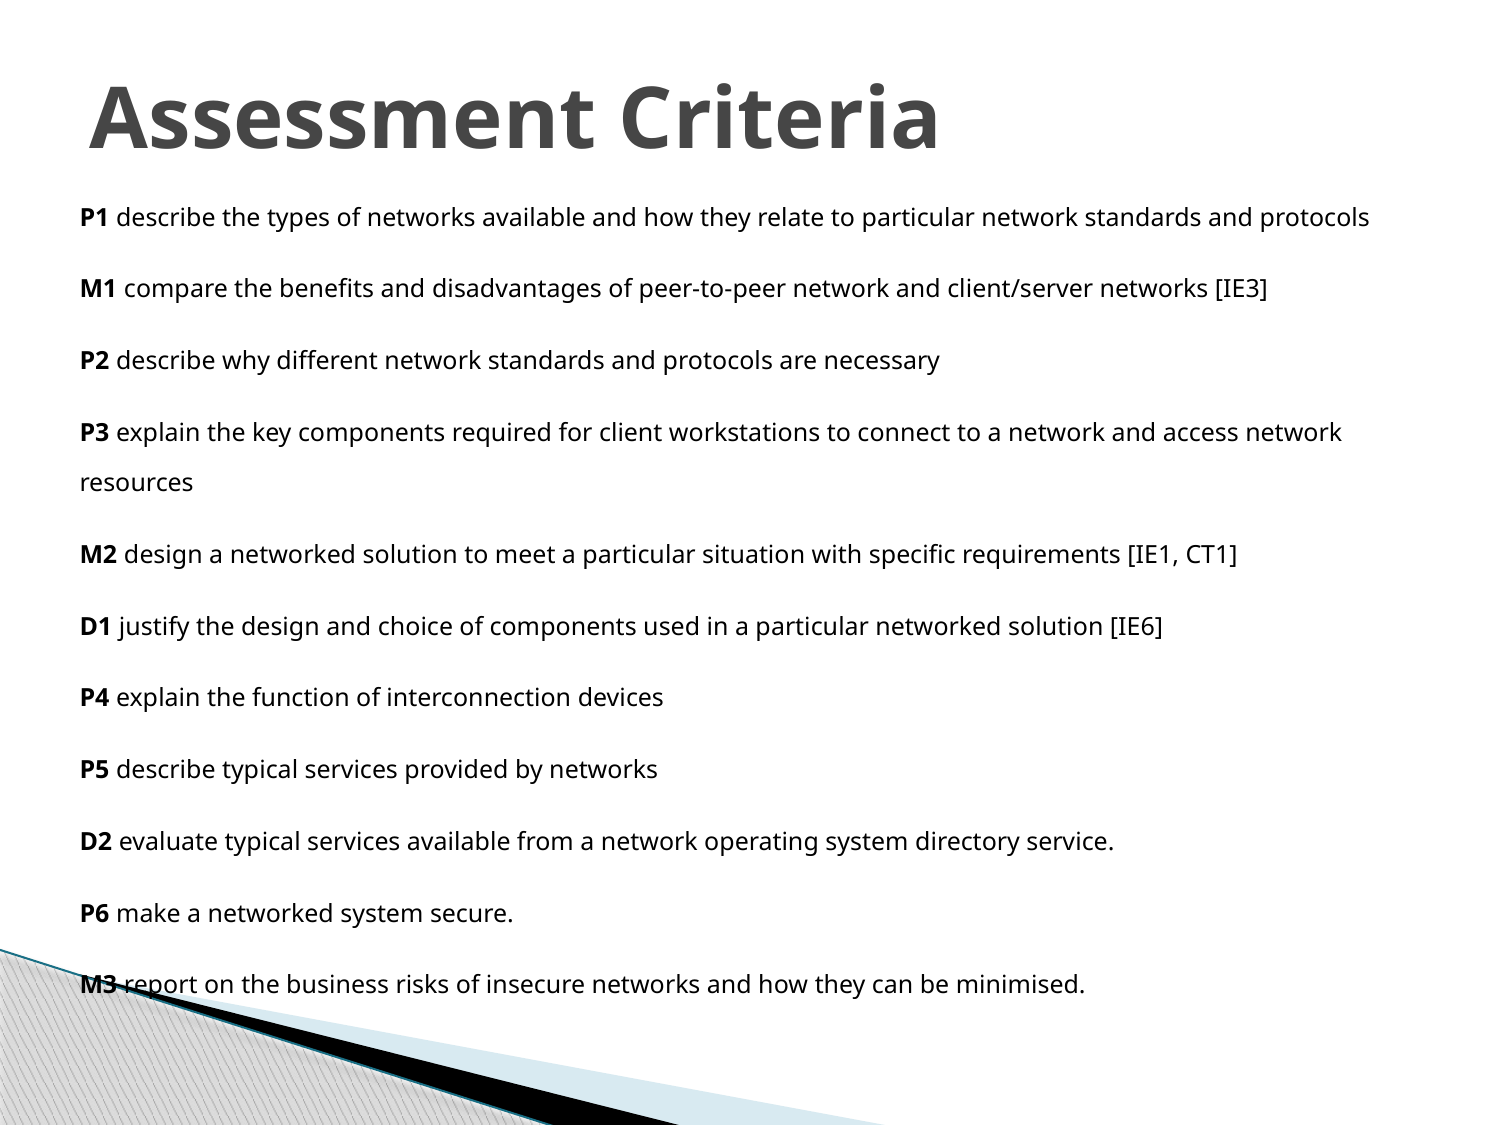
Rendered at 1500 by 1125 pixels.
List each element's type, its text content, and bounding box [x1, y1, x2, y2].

title Assessment Criteria [75, 45, 1425, 185]
list P1 describe the types of networks available and how they relate to particular network standards and protocols M1 compare the benefits and disadvantages of peer-to-peer network and client/server networks [IE3] P2 describe why different network standards and protocols are necessary P3 explain the key components required for client workstations to connect to a network and access network resources M2 design a networked solution to meet a particular situation with specific requirements [IE1, CT1] D1 justify the design and choice of components used in a particular networked solution [IE6] P4 explain the function of interconnection devices P5 describe typical services provided by networks D2 evaluate typical services available from a network operating system directory service. P6 make a networked system secure. M3 report on the business risks of insecure networks and how they can be minimised. [64, 172, 1447, 1059]
